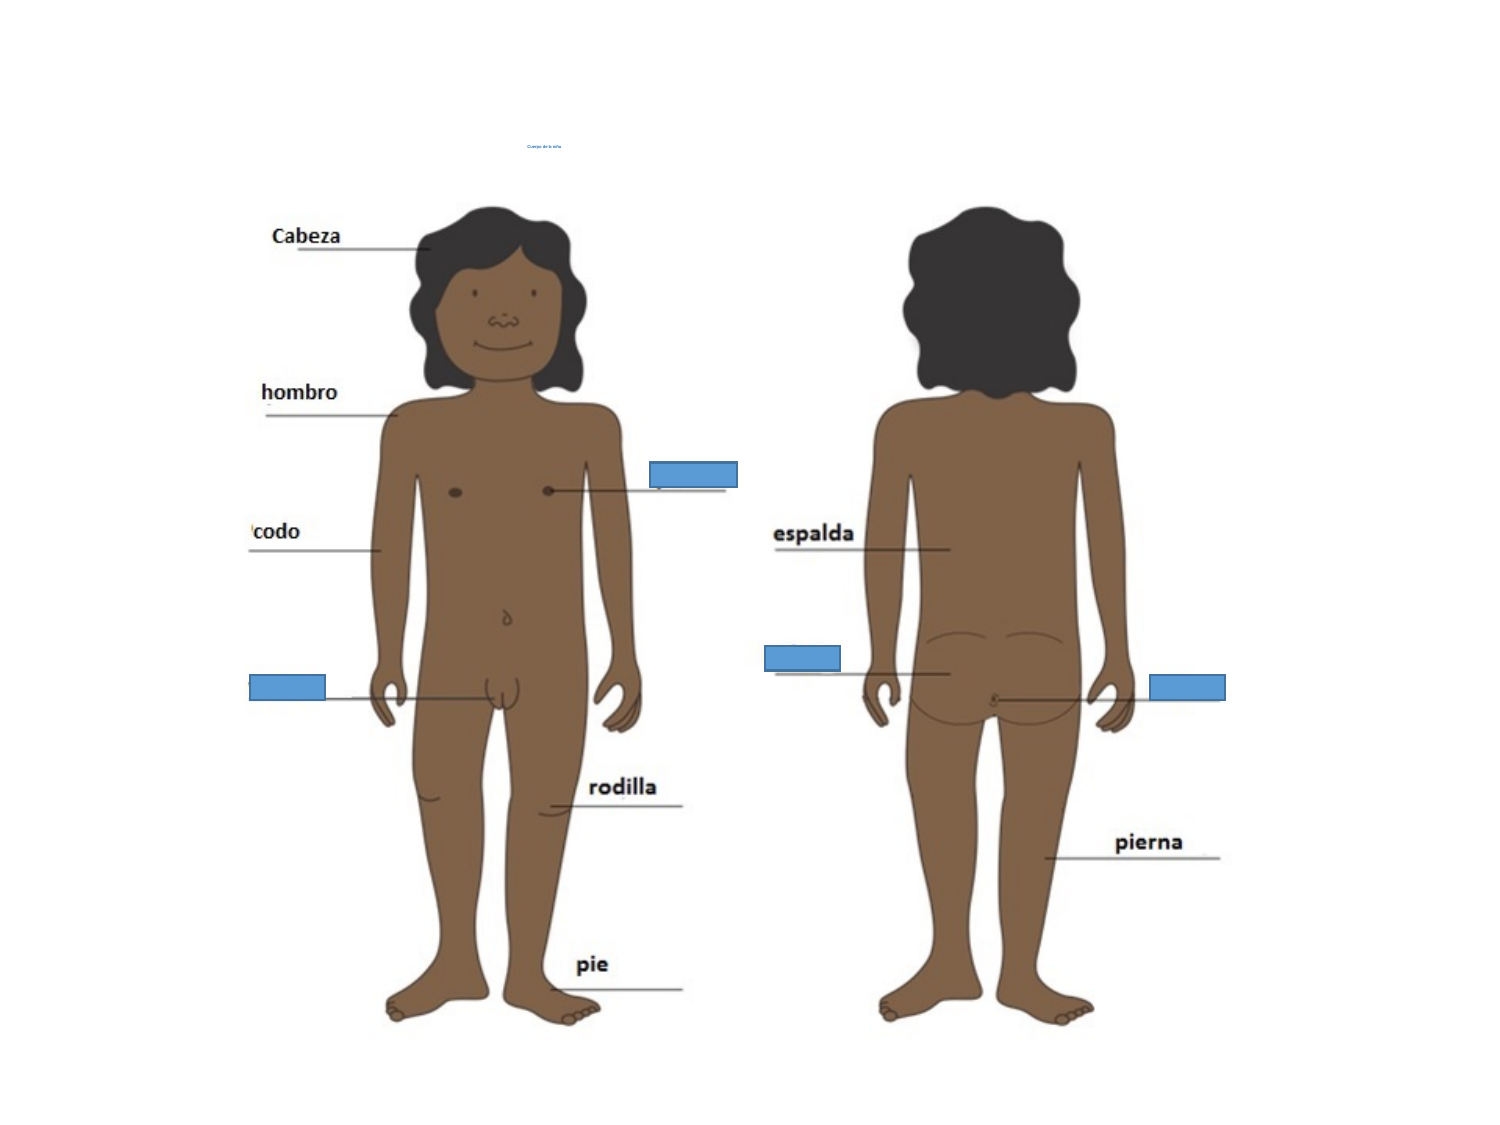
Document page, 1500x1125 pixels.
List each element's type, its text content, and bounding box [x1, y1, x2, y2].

title Cuerpo de la niña [512, 137, 1347, 165]
picture [244, 165, 1301, 1075]
